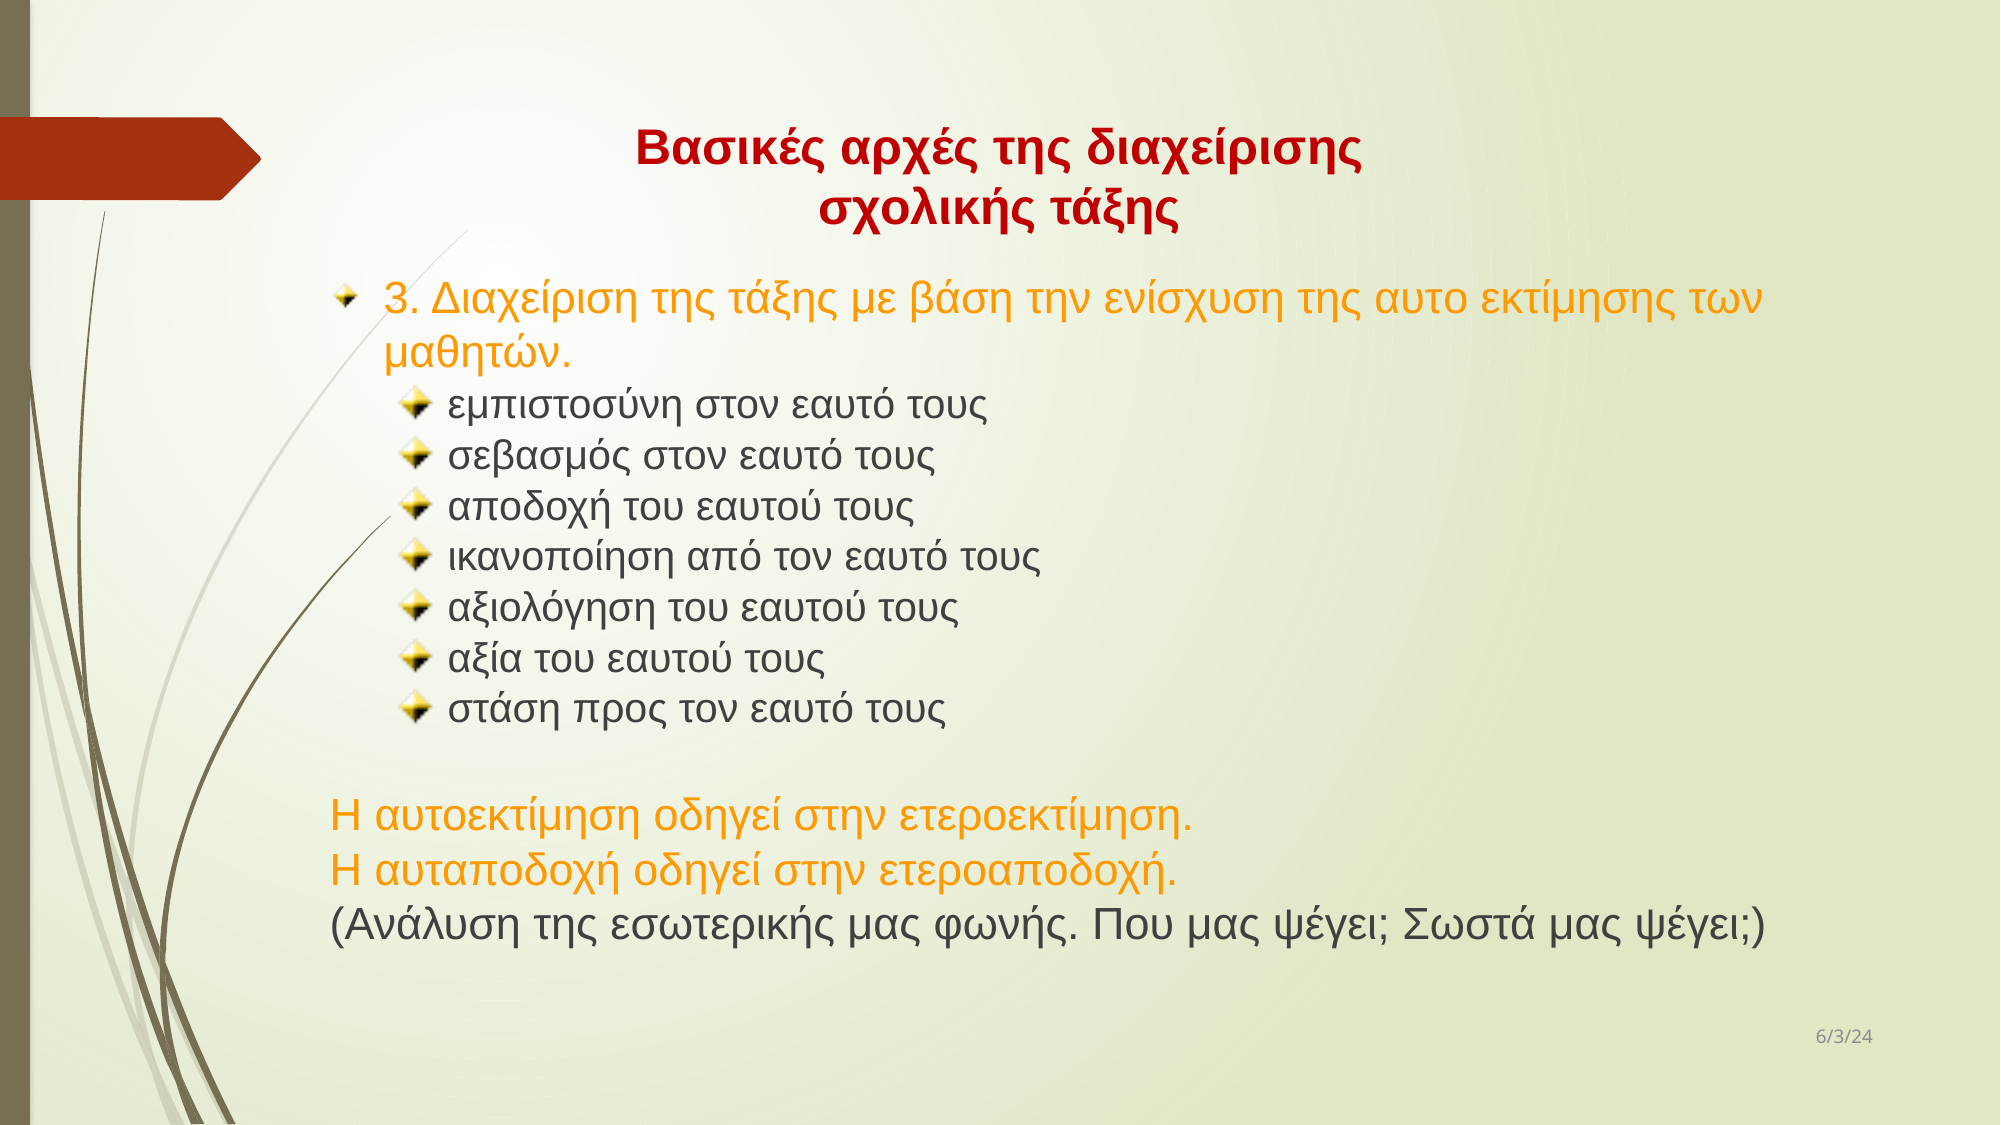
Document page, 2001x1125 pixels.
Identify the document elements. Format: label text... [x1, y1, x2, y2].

text_box Βασικές αρχές της διαχείρισης σχολικής τάξης [514, 107, 1486, 242]
picture [393, 380, 437, 424]
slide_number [1699, 1005, 1888, 1067]
picture [393, 634, 437, 677]
picture [393, 482, 437, 525]
picture [393, 684, 437, 728]
picture [329, 279, 361, 311]
list 3. Διαχείριση της τάξης με βάση την ενίσχυση της αυτo εκτίμησης των μαθητών. εμπιστοσύνη στον εαυτό τους σεβασμός στον εαυτό τους αποδοχή του εαυτού τους ικανοποίηση από τον εαυτό τους αξιολόγηση του εαυτού τους αξία του εαυτού τους στάση προς τον εαυτό τους Η αυτοεκτίμηση οδηγεί στην ετεροεκτίμηση. Η αυταποδοχή οδηγεί στην ετεροαποδοχή. (Ανάλυση της εσωτερικής μας φωνής. Που μας ψέγει; Σωστά μας ψέγει;) [314, 260, 1888, 963]
picture [393, 431, 437, 474]
picture [393, 532, 437, 576]
picture [393, 583, 437, 626]
